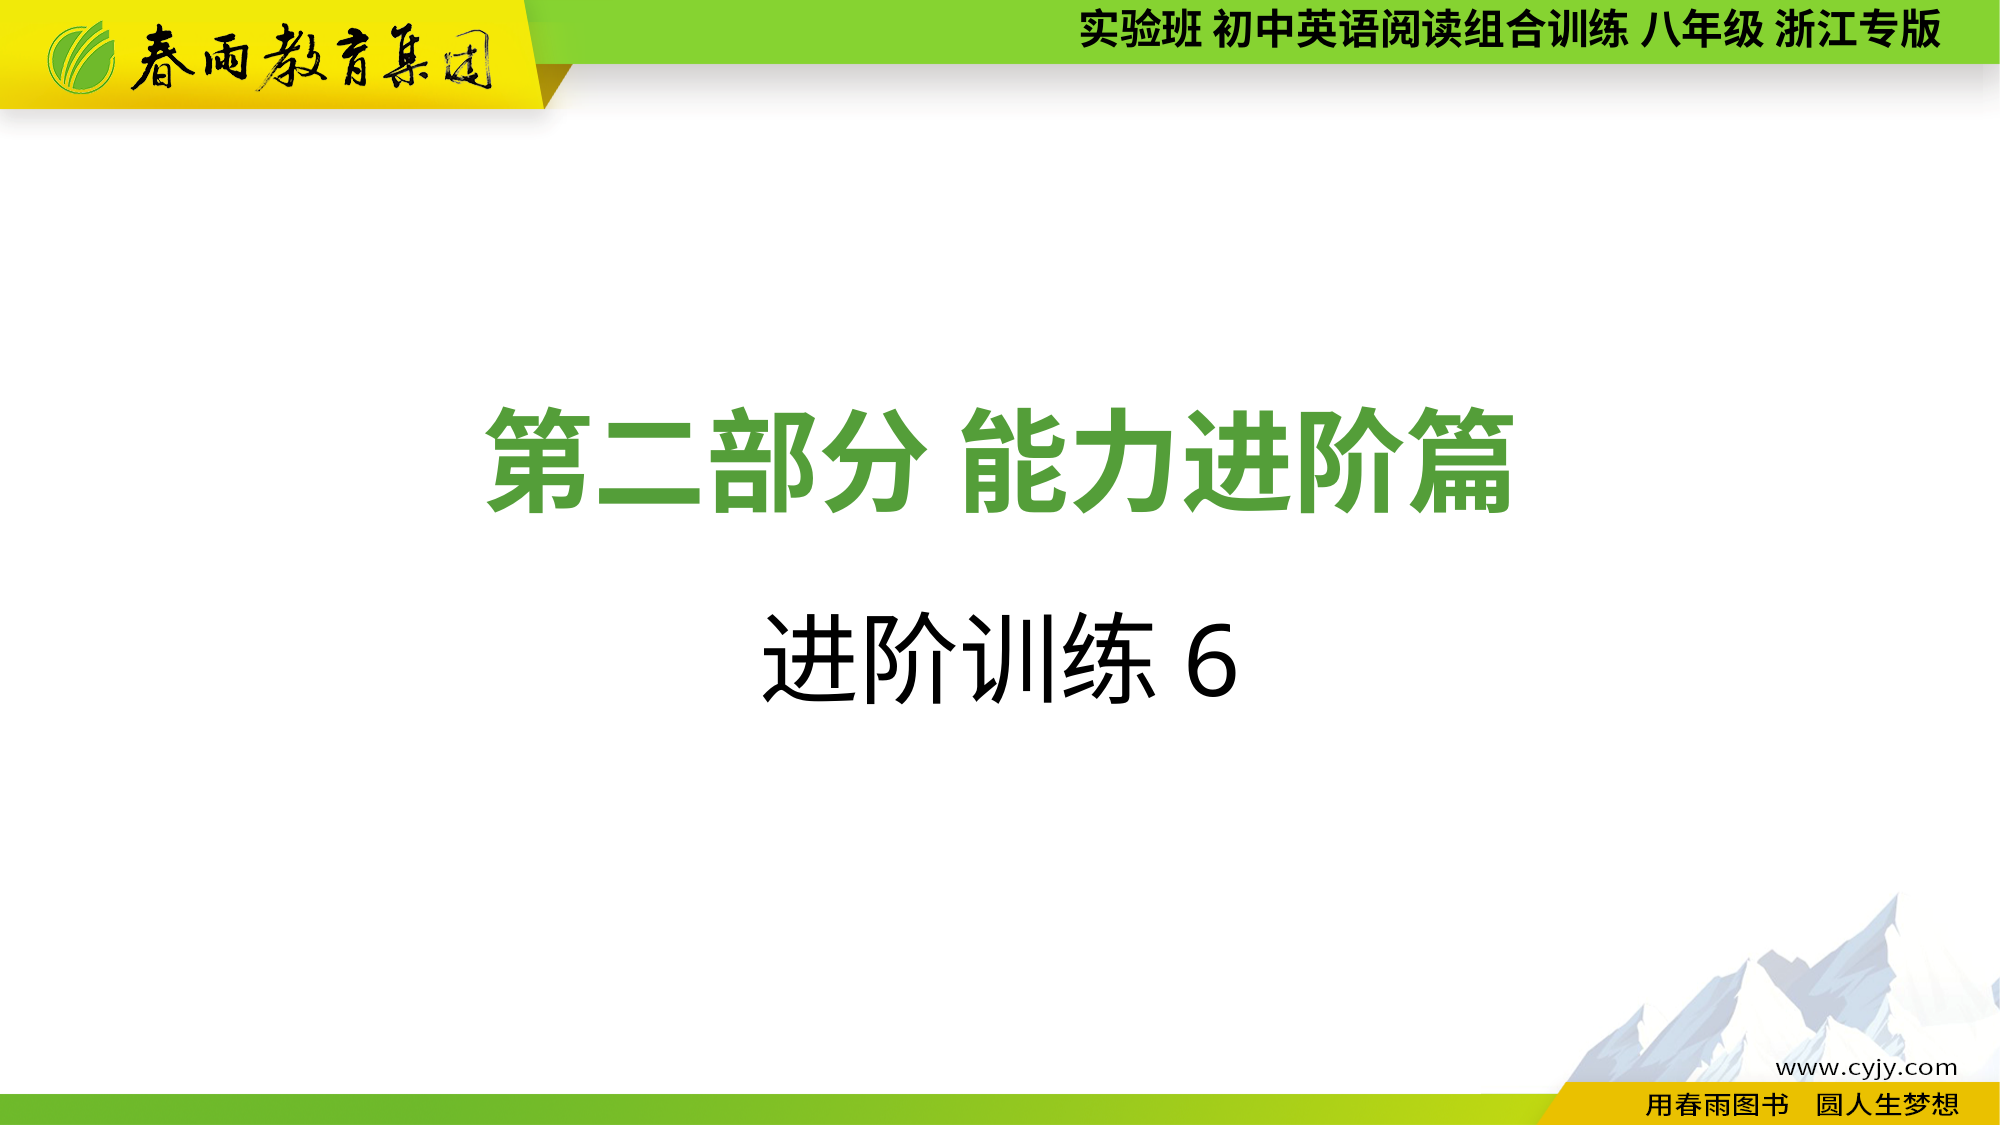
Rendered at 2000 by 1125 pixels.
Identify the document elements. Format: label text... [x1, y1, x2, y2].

text_box 进阶训练6 [54, 528, 1946, 724]
text_box 第二部分 能力进阶篇 [54, 316, 1946, 528]
picture [0, 0, 2000, 1125]
